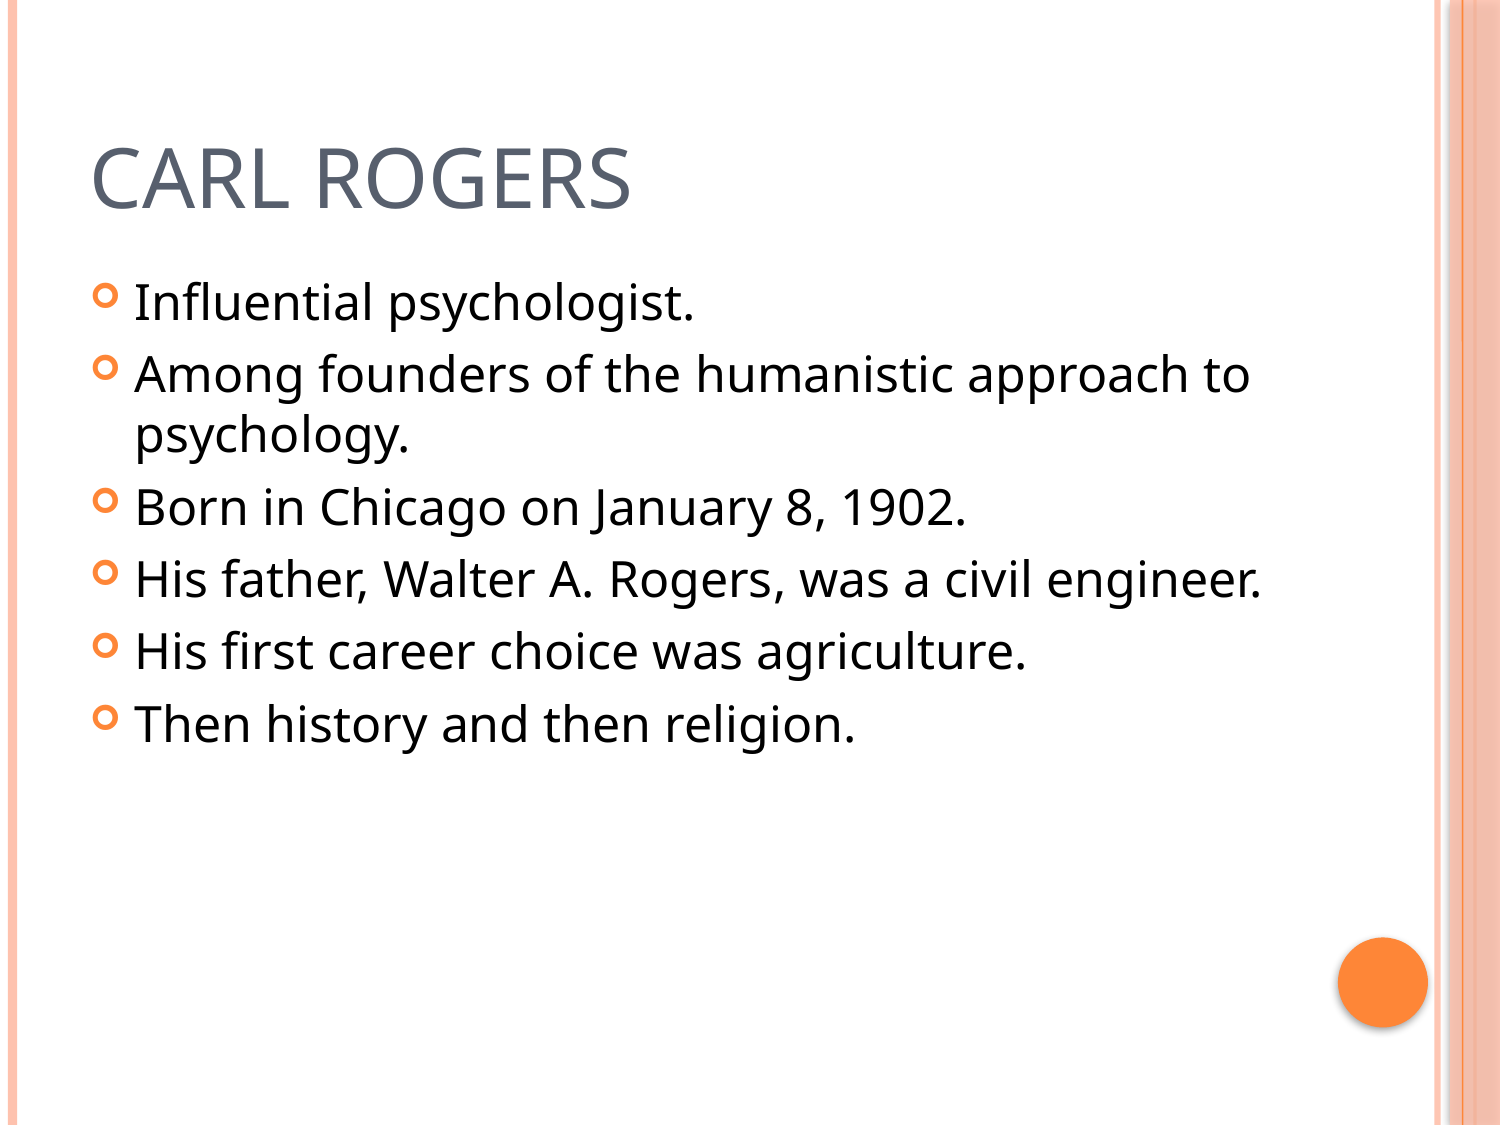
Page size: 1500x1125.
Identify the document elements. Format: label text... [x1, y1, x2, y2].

title Carl Rogers [75, 45, 1300, 233]
list Influential psychologist. Among founders of the humanistic approach to psychology. Born in Chicago on January 8, 1902. His father, Walter A. Rogers, was a civil engineer. His first career choice was agriculture. Then history and then religion. [75, 262, 1300, 1062]
